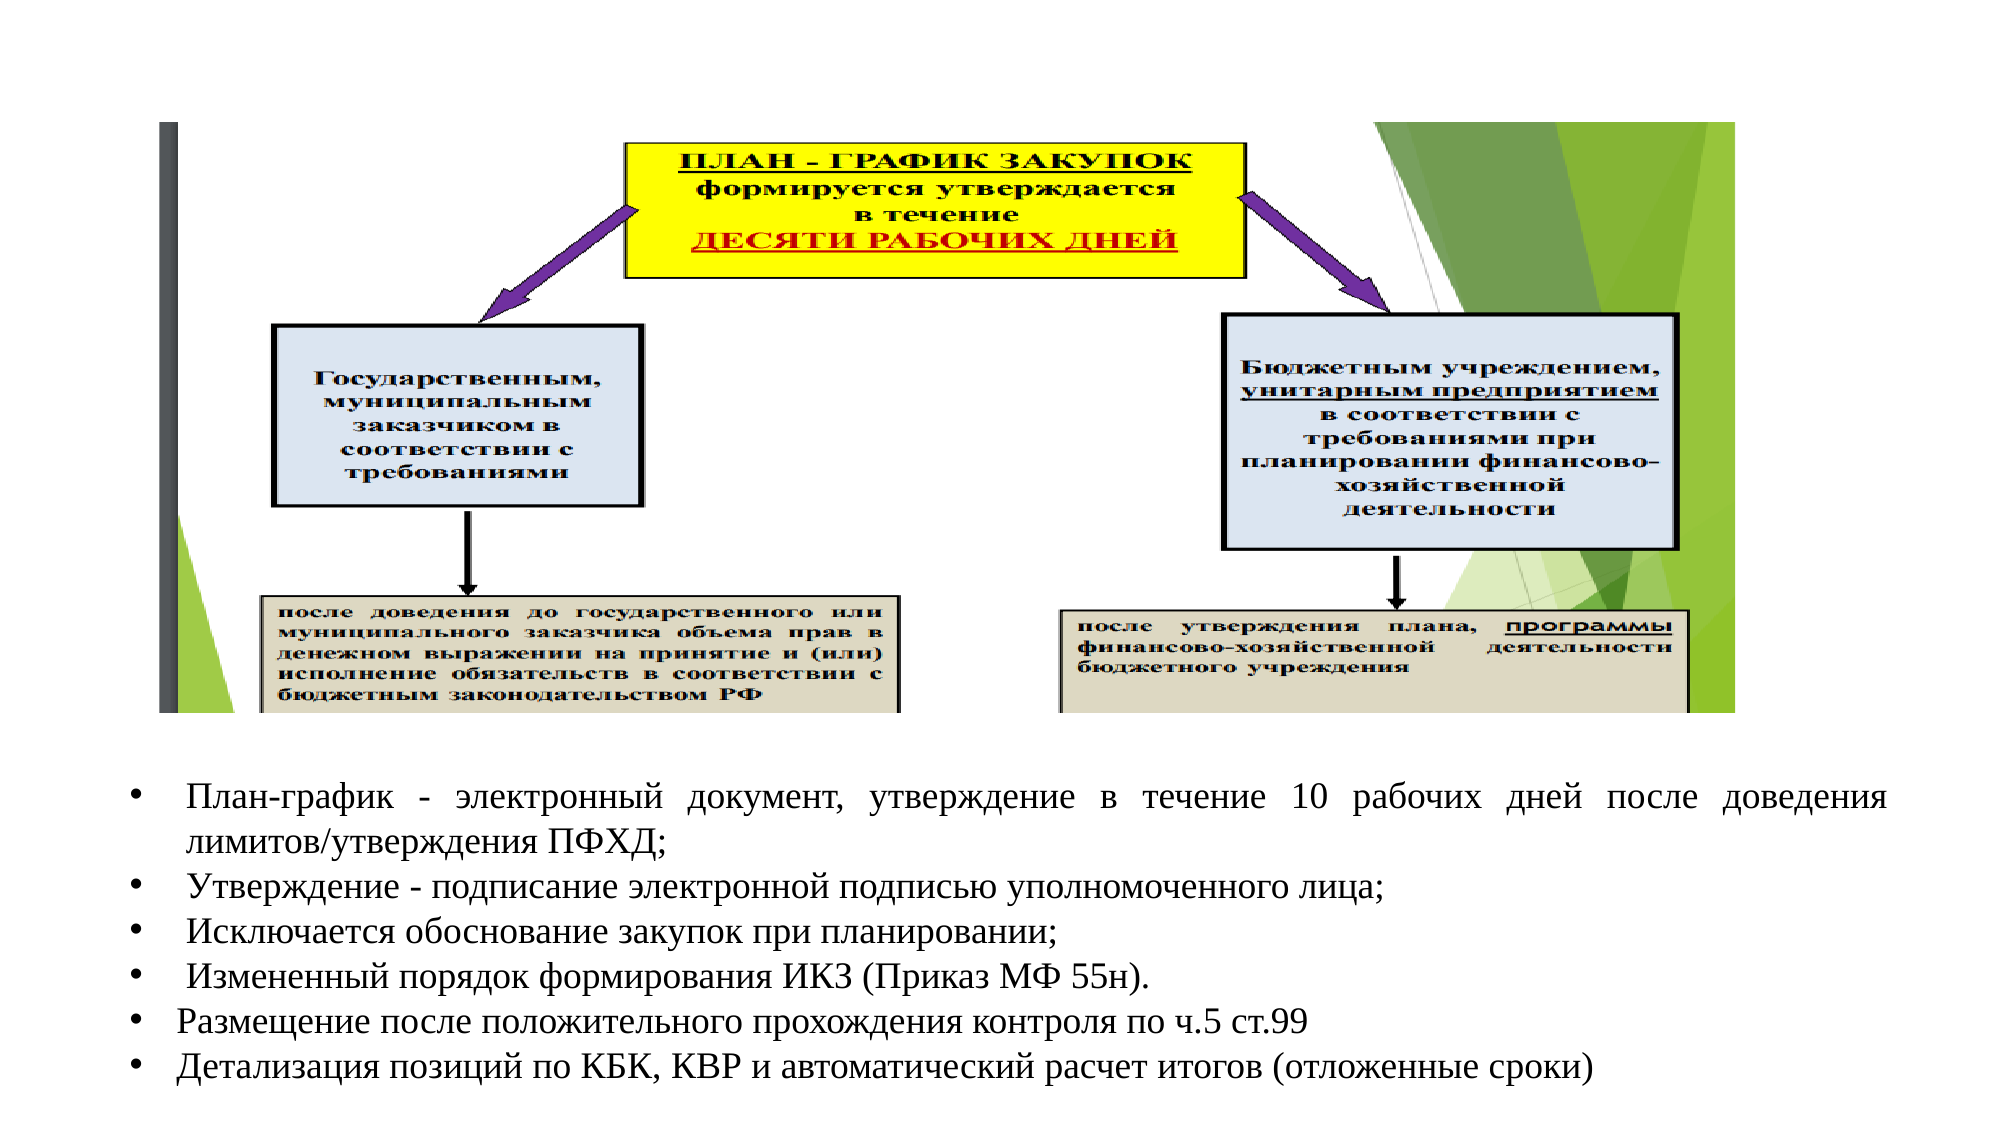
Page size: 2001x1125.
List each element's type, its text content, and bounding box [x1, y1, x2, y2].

picture [159, 122, 1736, 713]
text_box План-график - электронный документ, утверждение в течение 10 рабочих дней после доведения лимитов/утверждения ПФХД; Утверждение - подписание электронной подписью уполномоченного лица; Исключается обоснование закупок при планировании; Измененный порядок формирования ИКЗ (Приказ МФ 55н). Размещение после положительного прохождения контроля по ч.5 ст.99 Детализация позиций по КБК, КВР и автоматический расчет итогов (отложенные сроки) [114, 763, 1904, 1094]
